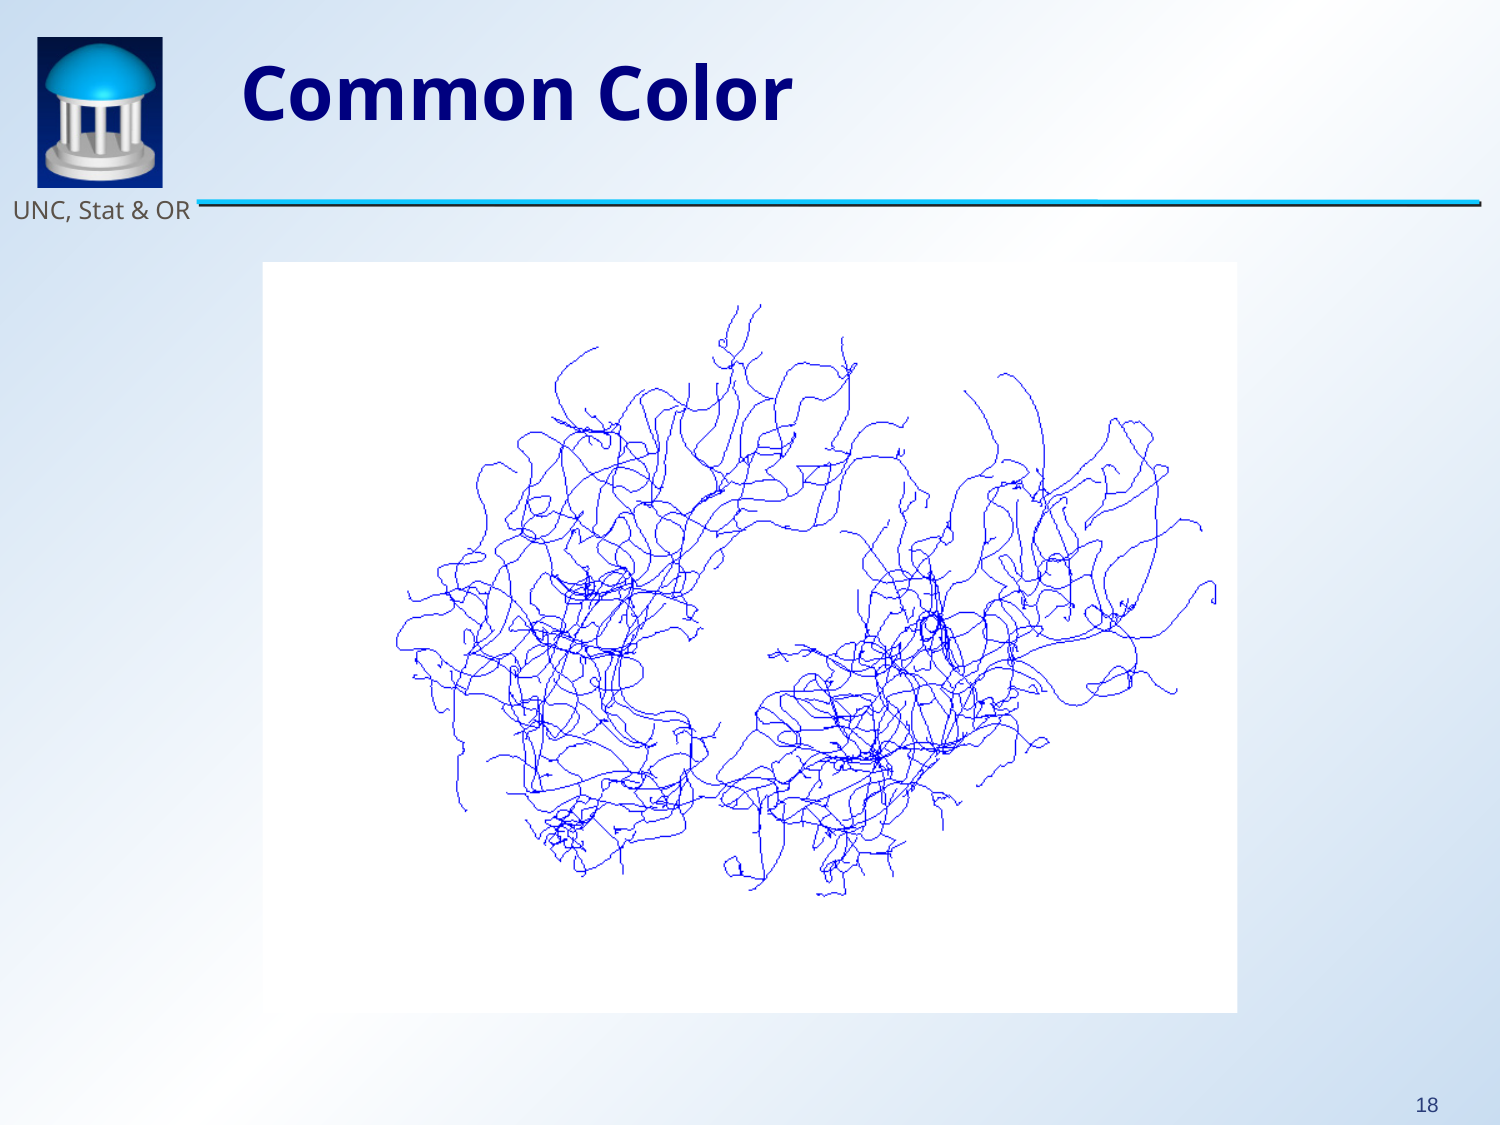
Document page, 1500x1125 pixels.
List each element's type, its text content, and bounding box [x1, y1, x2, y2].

picture [262, 262, 1238, 1013]
title Common Color [224, 24, 1398, 156]
